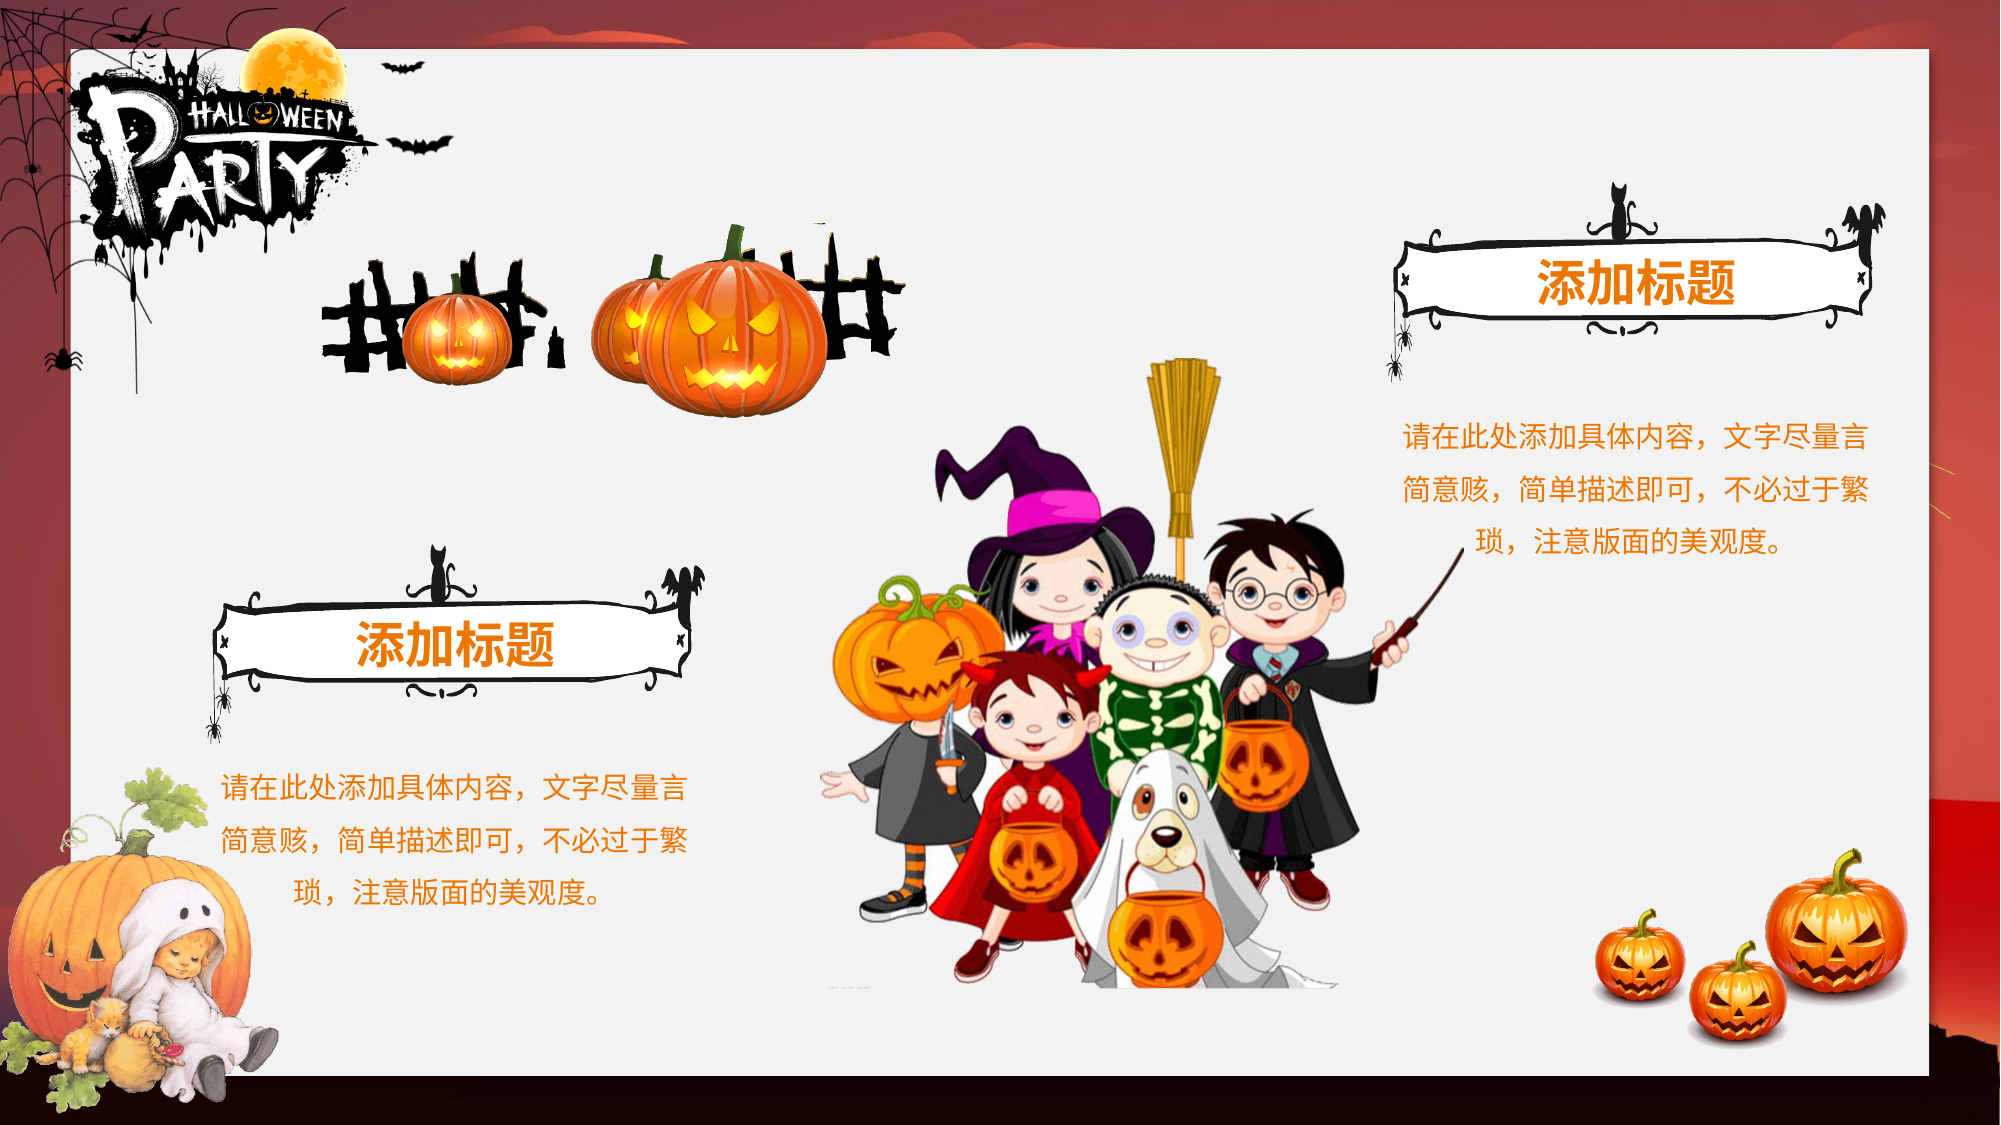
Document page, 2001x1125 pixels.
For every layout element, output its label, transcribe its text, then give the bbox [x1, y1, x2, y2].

text_box 请在此处添加具体内容，文字尽量言简意赅，简单描述即可，不必过于繁琐，注意版面的美观度。 [197, 744, 713, 917]
picture [0, 0, 2000, 1125]
text_box 请在此处添加具体内容，文字尽量言简意赅，简单描述即可，不必过于繁琐，注意版面的美观度。 [1464, 393, 1894, 566]
